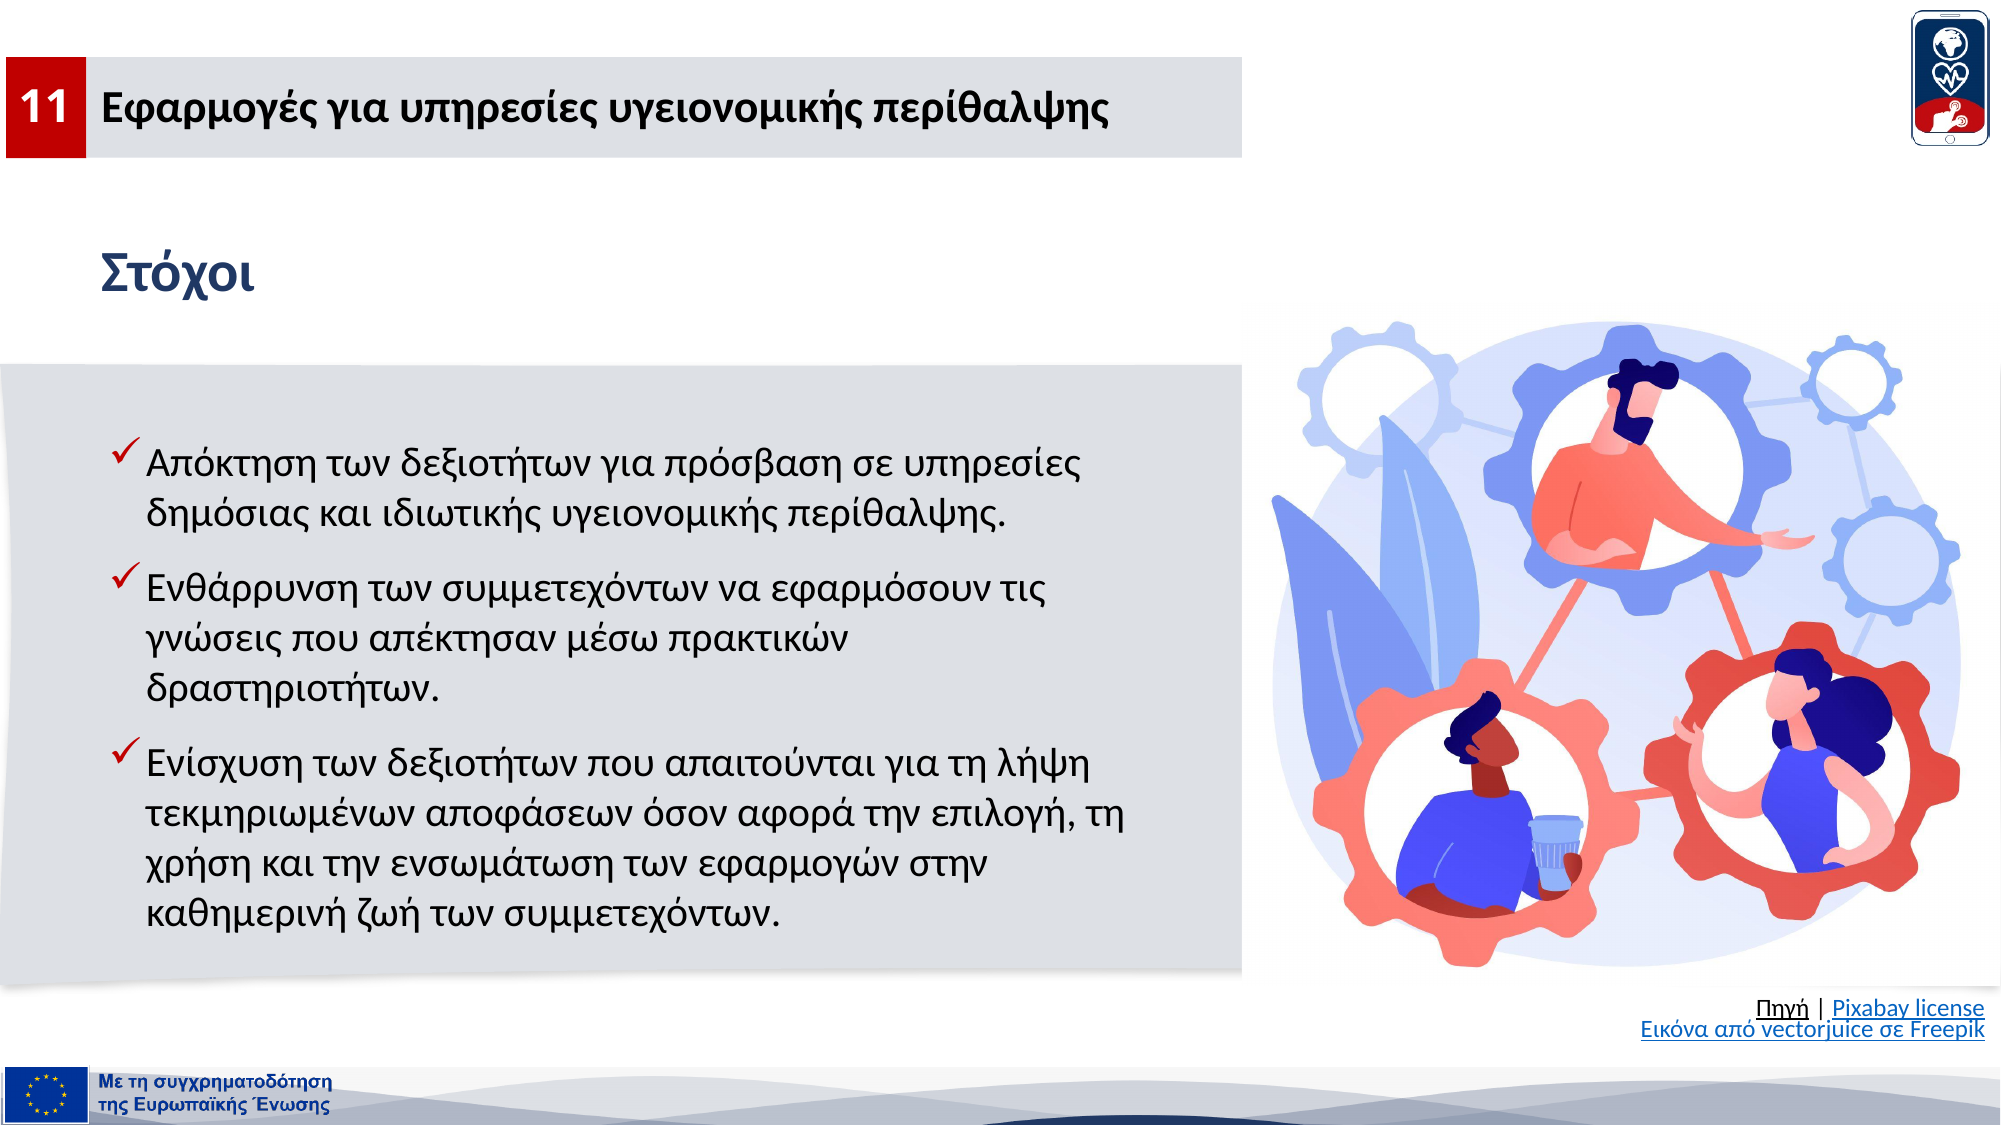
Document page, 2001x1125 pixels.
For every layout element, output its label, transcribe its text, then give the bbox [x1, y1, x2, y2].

text_box Εφαρμογές για υπηρεσίες υγειονομικής περίθαλψης [86, 57, 1242, 158]
list Απόκτηση των δεξιοτήτων για πρόσβαση σε υπηρεσίες δημόσιας και ιδιωτικής υγειονομικής περίθαλψης. Ενθάρρυνση των συμμετεχόντων να εφαρμόσουν τις γνώσεις που απέκτησαν μέσω πρακτικών δραστηριοτήτων. Ενίσχυση των δεξιοτήτων που απαιτούνται για τη λήψη τεκμηριωμένων αποφάσεων όσον αφορά την επιλογή, τη χρήση και την ενσωμάτωση των εφαρμογών στην καθημερινή ζωή των συμμετεχόντων. [93, 427, 1142, 984]
text_box [5, 139, 87, 159]
picture [1241, 302, 2000, 986]
picture [0, 1062, 2001, 1125]
picture [1911, 10, 1990, 146]
title Στόχοι [86, 221, 1812, 324]
text_box [5, 56, 87, 68]
text_box Εικόνα από vectorjuice σε Freepik [561, 1005, 2000, 1051]
text_box Πηγή | Pixabay license [561, 984, 2000, 1005]
text_box 11 [3, 68, 98, 139]
